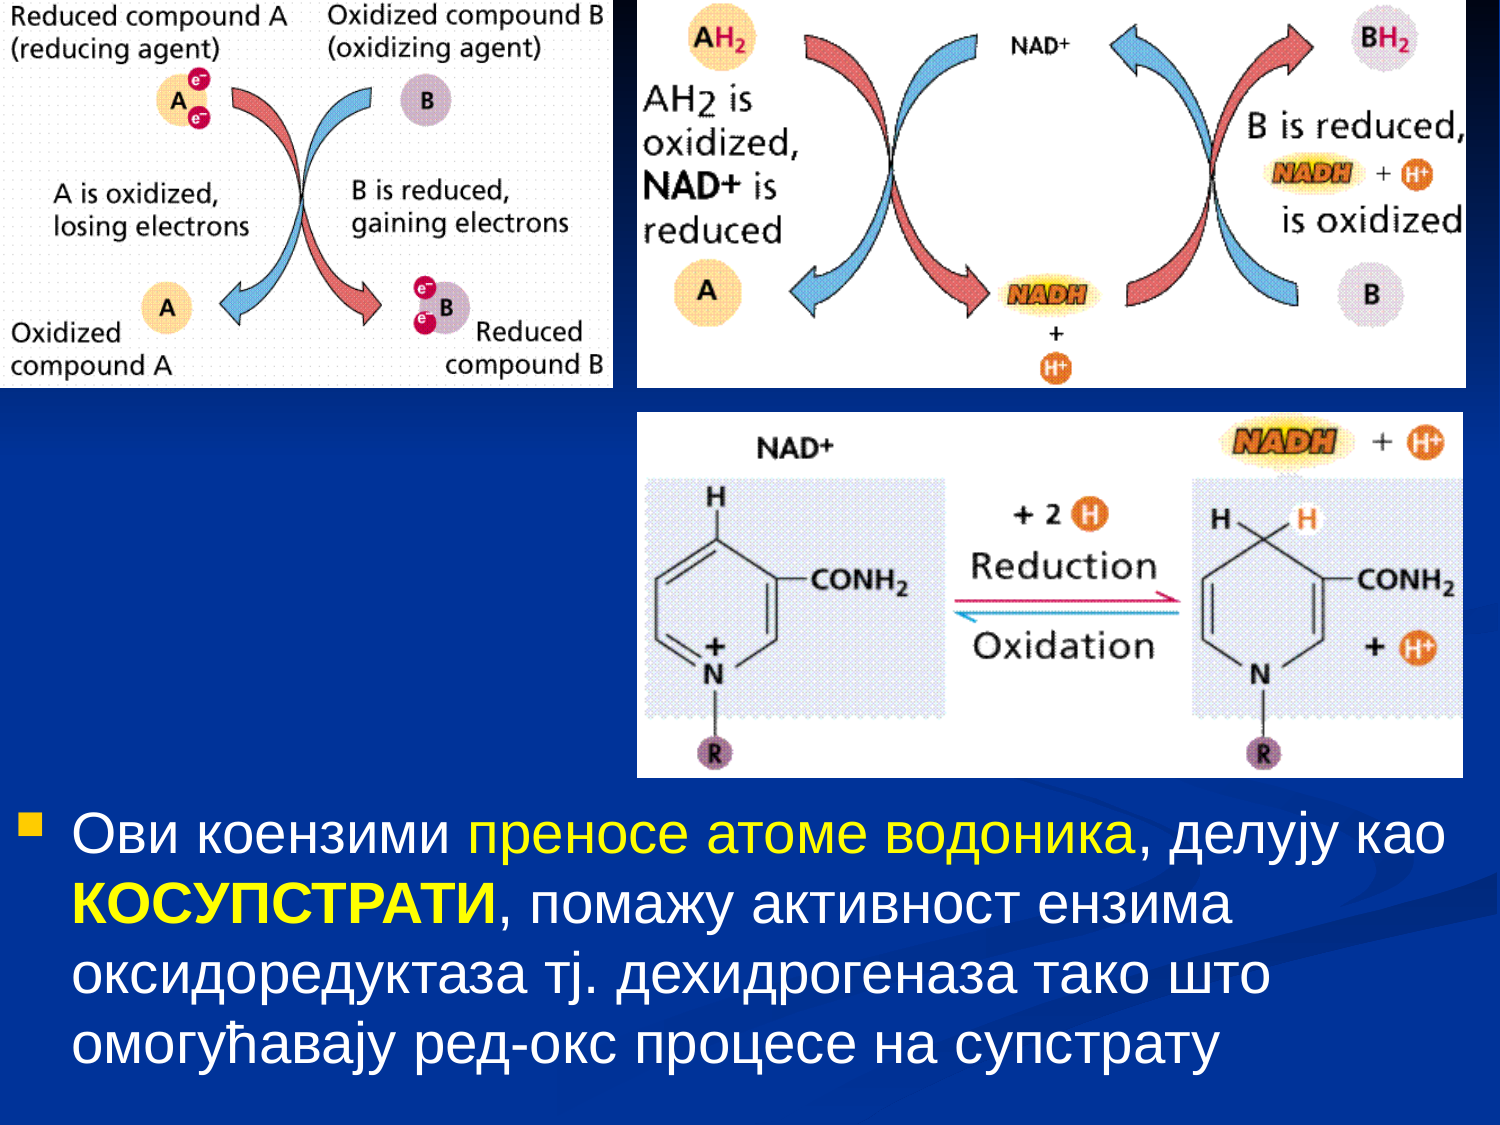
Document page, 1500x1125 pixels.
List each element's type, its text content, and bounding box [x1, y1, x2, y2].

picture [637, 0, 1466, 388]
list Ови коензими преносе атоме водоника, делују као КОСУПСТРАТИ, помажу активност ензима оксидоредуктаза тј. дехидрогеназа тако што омогућавају ред-окс процесе на супстрату [0, 787, 1500, 1125]
picture [0, 0, 613, 388]
picture [637, 412, 1463, 779]
